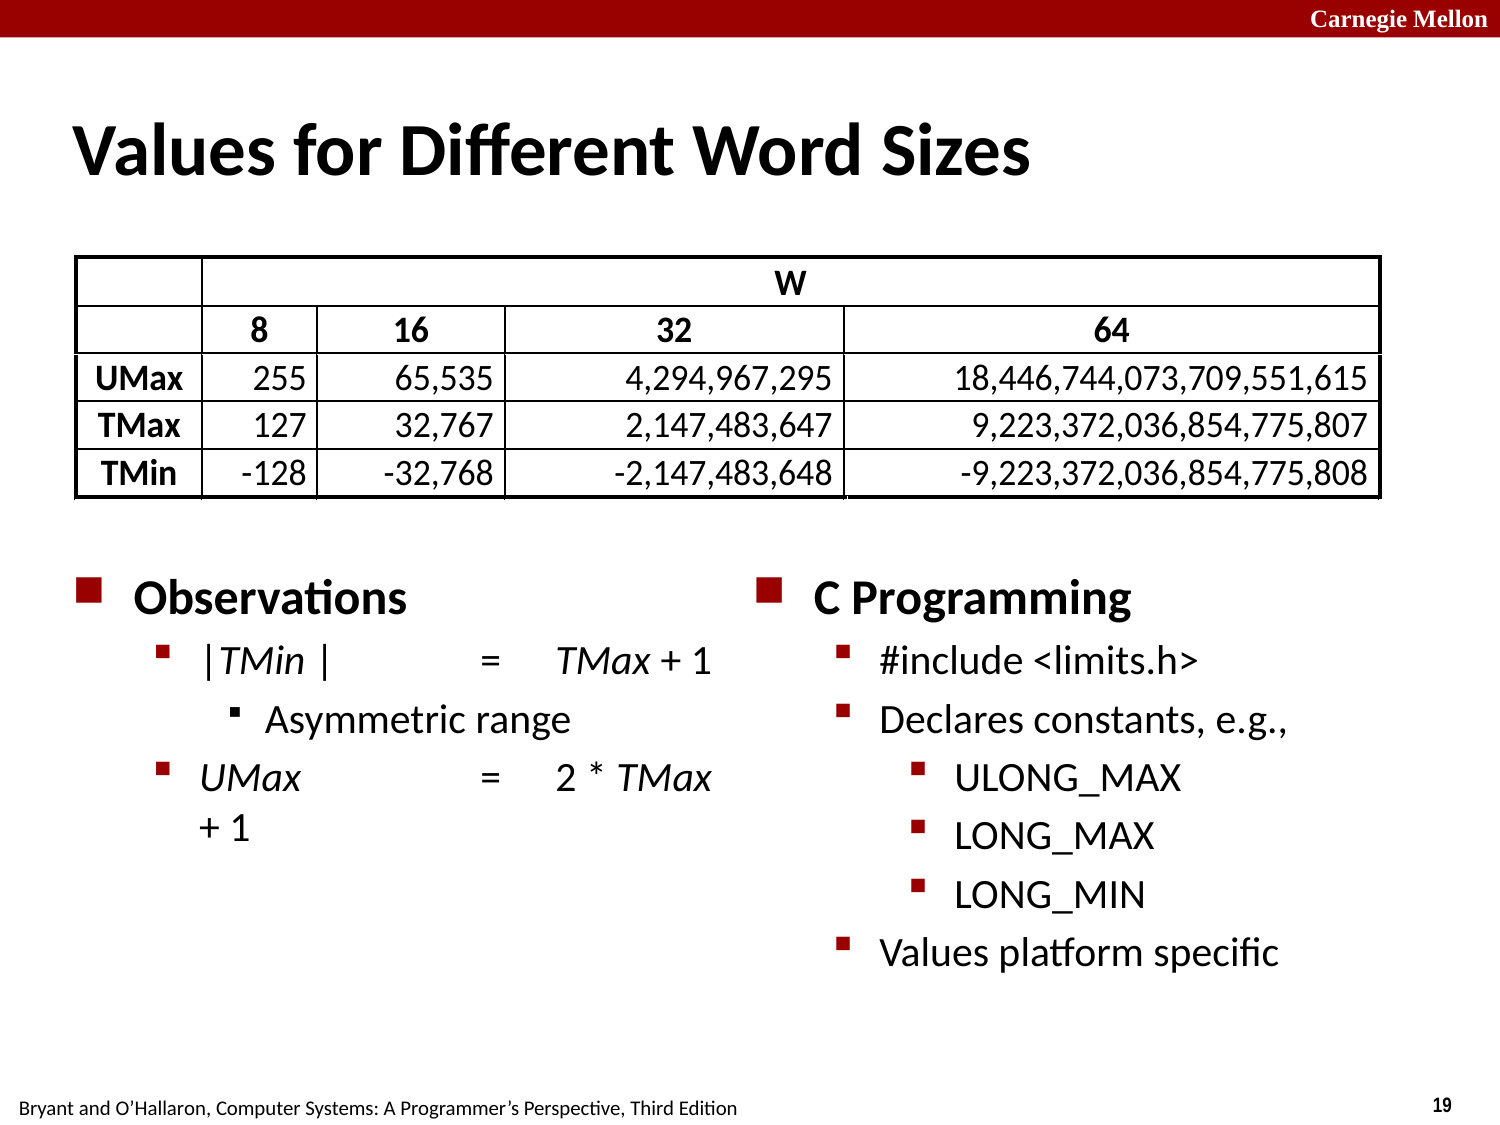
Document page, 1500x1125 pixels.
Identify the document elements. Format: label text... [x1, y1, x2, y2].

title Values for Different Word Sizes [62, 96, 1262, 293]
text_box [72, 254, 1438, 551]
text_box C Programming #include <limits.h> Declares constants, e.g., ULONG_MAX LONG_MAX LONG_MIN Values platform specific [742, 557, 1500, 1125]
list Observations |TMin | = TMax + 1 Asymmetric range UMax = 2 * TMax + 1 [62, 557, 742, 938]
